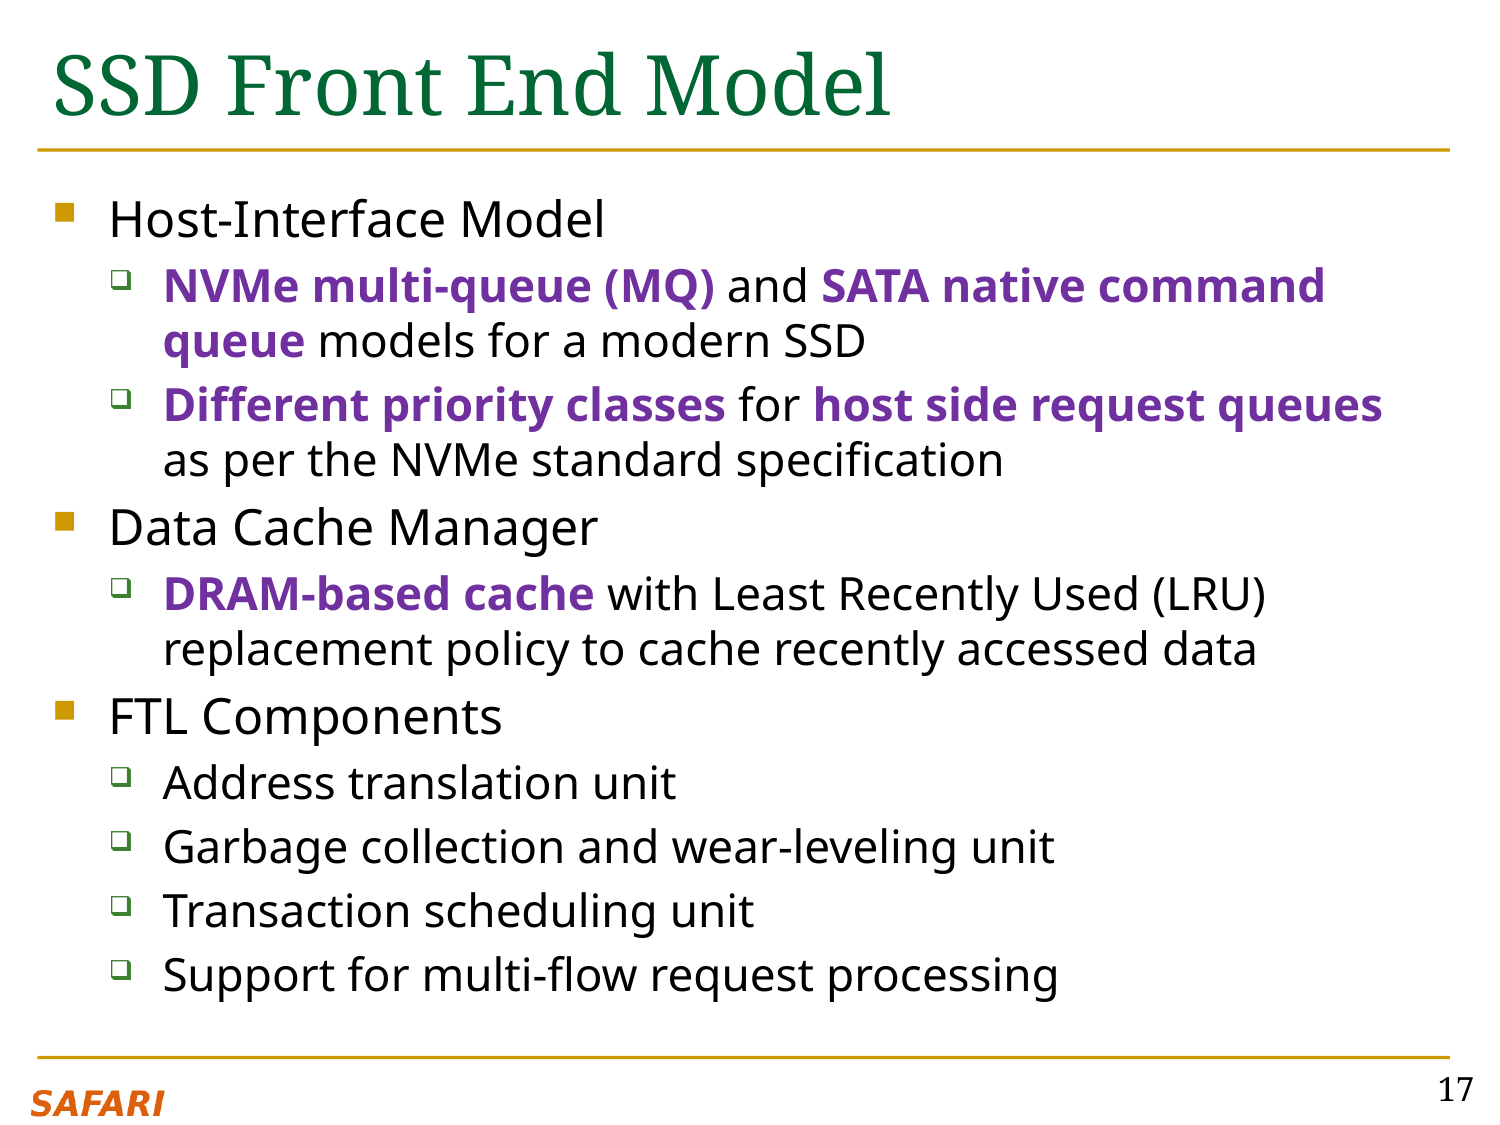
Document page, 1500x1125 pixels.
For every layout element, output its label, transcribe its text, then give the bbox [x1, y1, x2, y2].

title SSD Front End Model [37, 24, 1450, 170]
picture [29, 1083, 169, 1124]
list Host-Interface Model NVMe multi-queue (MQ) and SATA native command queue models for a modern SSD Different priority classes for host side request queues as per the NVMe standard specification Data Cache Manager DRAM-based cache with Least Recently Used (LRU) replacement policy to cache recently accessed data FTL Components Address translation unit Garbage collection and wear-leveling unit Transaction scheduling unit Support for multi-flow request processing [37, 179, 1450, 1025]
slide_number 17 [1139, 1045, 1490, 1121]
